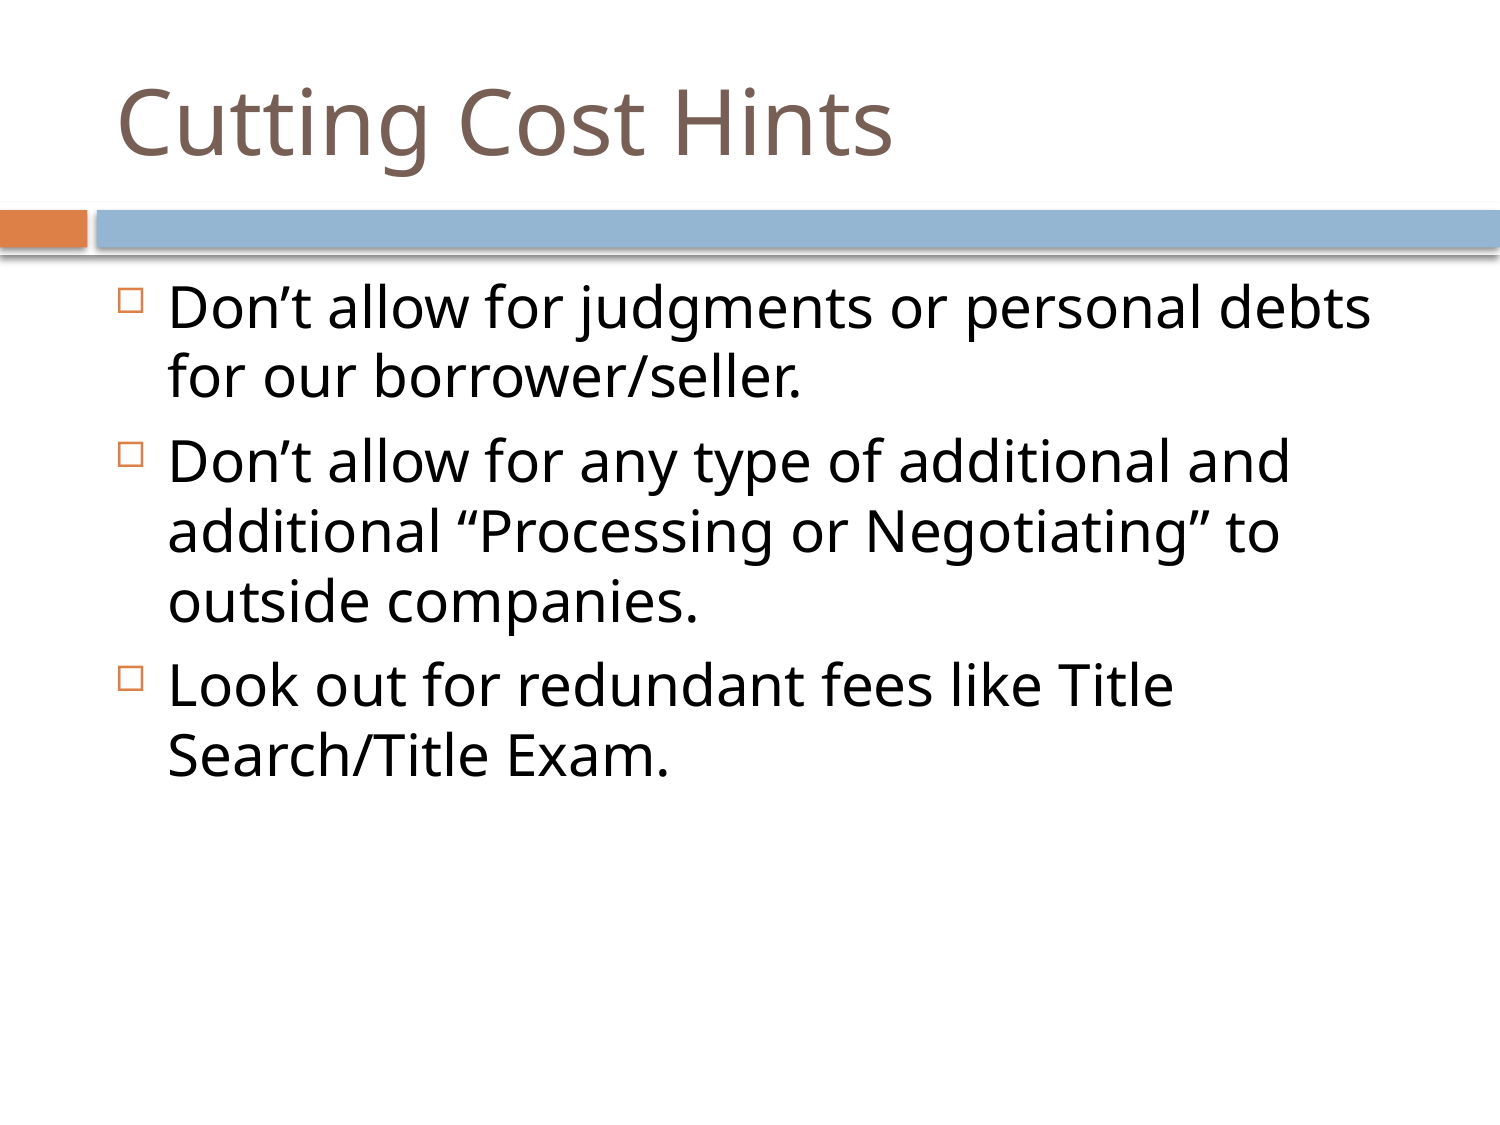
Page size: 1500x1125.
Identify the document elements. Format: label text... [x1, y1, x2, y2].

list Don’t allow for judgments or personal debts for our borrower/seller. Don’t allow for any type of additional and additional “Processing or Negotiating” to outside companies. Look out for redundant fees like Title Search/Title Exam. [100, 262, 1438, 1000]
title Cutting Cost Hints [100, 37, 1438, 200]
